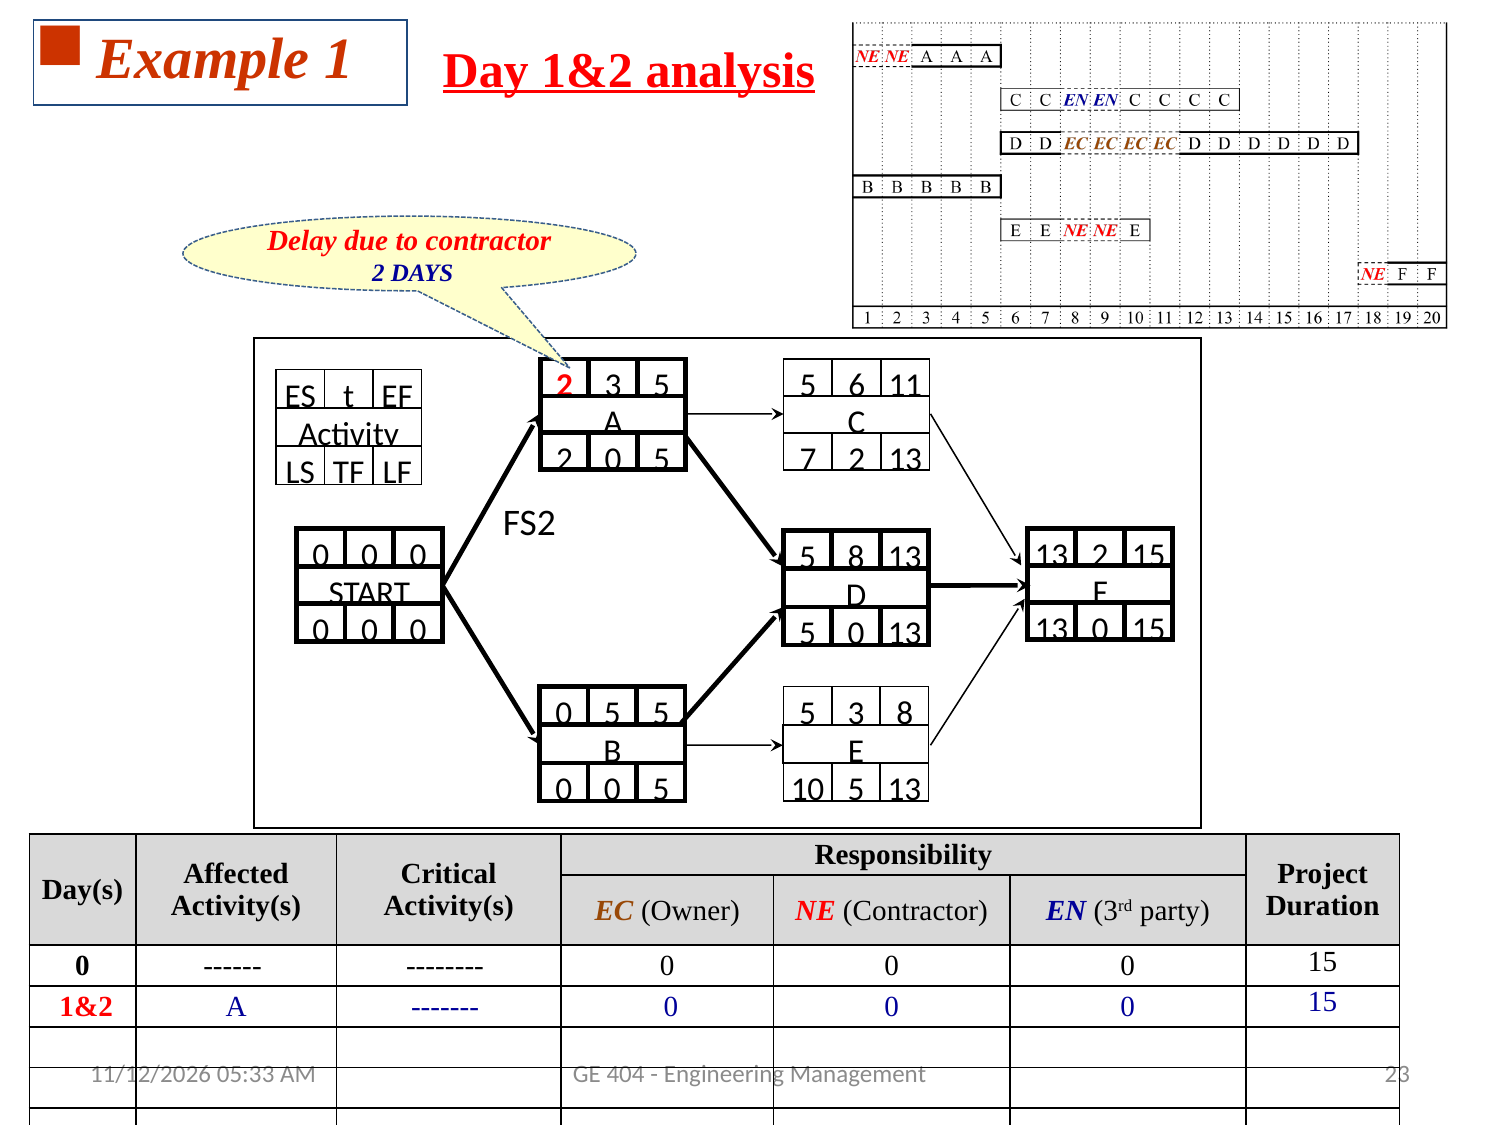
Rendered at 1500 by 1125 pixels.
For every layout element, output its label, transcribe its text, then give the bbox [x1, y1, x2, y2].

table_cell A [137, 987, 336, 1026]
table_header Critical Activity(s) [337, 837, 560, 944]
table_header Day(s) [30, 835, 135, 944]
table_cell 0 [1011, 946, 1245, 985]
text_box Delay due to contractor 2 DAYS [180, 213, 639, 336]
table_cell [562, 1028, 773, 1042]
table_cell NE (Contractor) [774, 876, 1009, 944]
table_cell ------- [337, 987, 560, 1026]
table_cell EC (Owner) [562, 876, 773, 944]
table_cell 0 [562, 987, 773, 1026]
table_cell [774, 1028, 1009, 1067]
table_cell [30, 1028, 135, 1067]
table_cell 0 [30, 946, 135, 985]
table_cell [1011, 1028, 1245, 1067]
table_cell [337, 1028, 560, 1067]
table_cell [1247, 1103, 1399, 1107]
table_cell [30, 1068, 135, 1107]
table_header Responsibility [562, 835, 1245, 874]
table_header Affected Activity(s) [137, 835, 336, 944]
table_cell [137, 1103, 336, 1107]
table_cell [774, 1068, 1009, 1107]
table_cell 15 [1247, 987, 1399, 1026]
picture [851, 22, 1448, 338]
table_cell EN (3rd party) [1011, 876, 1245, 944]
table_cell [137, 1109, 336, 1125]
table_cell 0 [562, 946, 773, 985]
table_cell ------ [137, 946, 336, 985]
text_box Example 1 [33, 20, 408, 105]
table_cell [337, 1109, 560, 1125]
table_cell [1011, 1109, 1245, 1125]
table_cell 0 [1011, 987, 1245, 1026]
table_cell 1&2 [30, 987, 135, 1026]
table_cell [137, 1028, 336, 1042]
table_header Project Duration [1247, 835, 1399, 944]
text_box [253, 337, 1202, 829]
table_cell 0 [774, 987, 1009, 1026]
footer GE 404 - Engineering Management [512, 1042, 988, 1103]
slide_number 23 [1074, 1042, 1425, 1103]
text_box Day 1&2 analysis [427, 29, 832, 105]
table_cell [1247, 1028, 1399, 1042]
table_cell [562, 1109, 773, 1125]
table_cell 15 [1247, 946, 1399, 985]
table_cell [30, 1109, 135, 1125]
table_cell 0 [774, 946, 1009, 985]
table_cell [1247, 1109, 1399, 1125]
table_cell [774, 1109, 1009, 1125]
table_cell [1011, 1068, 1245, 1107]
table_cell [562, 1103, 773, 1107]
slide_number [75, 1042, 425, 1103]
table_cell -------- [337, 946, 560, 985]
table_cell [337, 1068, 560, 1107]
